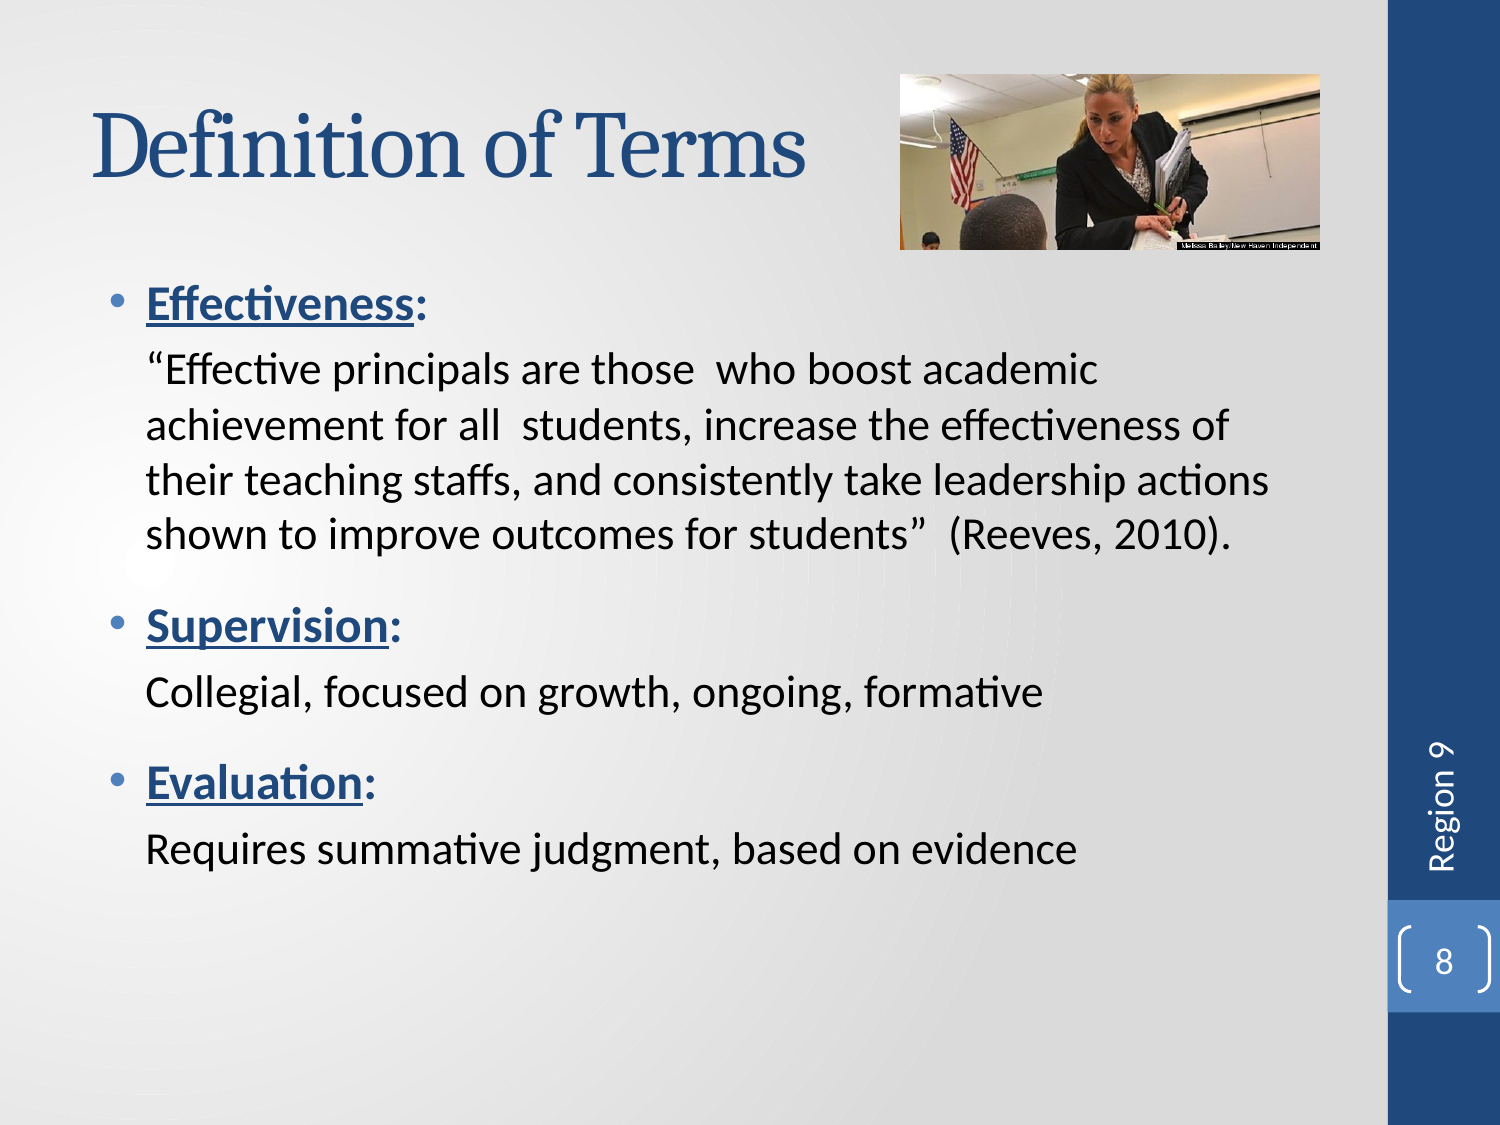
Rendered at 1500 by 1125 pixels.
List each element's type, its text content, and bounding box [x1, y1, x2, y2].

list Effectiveness: “Effective principals are those who boost academic achievement for all students, increase the effectiveness of their teaching staffs, and consistently take leadership actions shown to improve outcomes for students” (Reeves, 2010). Supervision: Collegial, focused on growth, ongoing, formative Evaluation: Requires summative judgment, based on evidence [75, 262, 1325, 1050]
picture [900, 74, 1321, 251]
footer Region 9 [1408, 500, 1469, 889]
slide_number 8 [1397, 925, 1492, 994]
title Definition of Terms [75, 45, 1325, 233]
